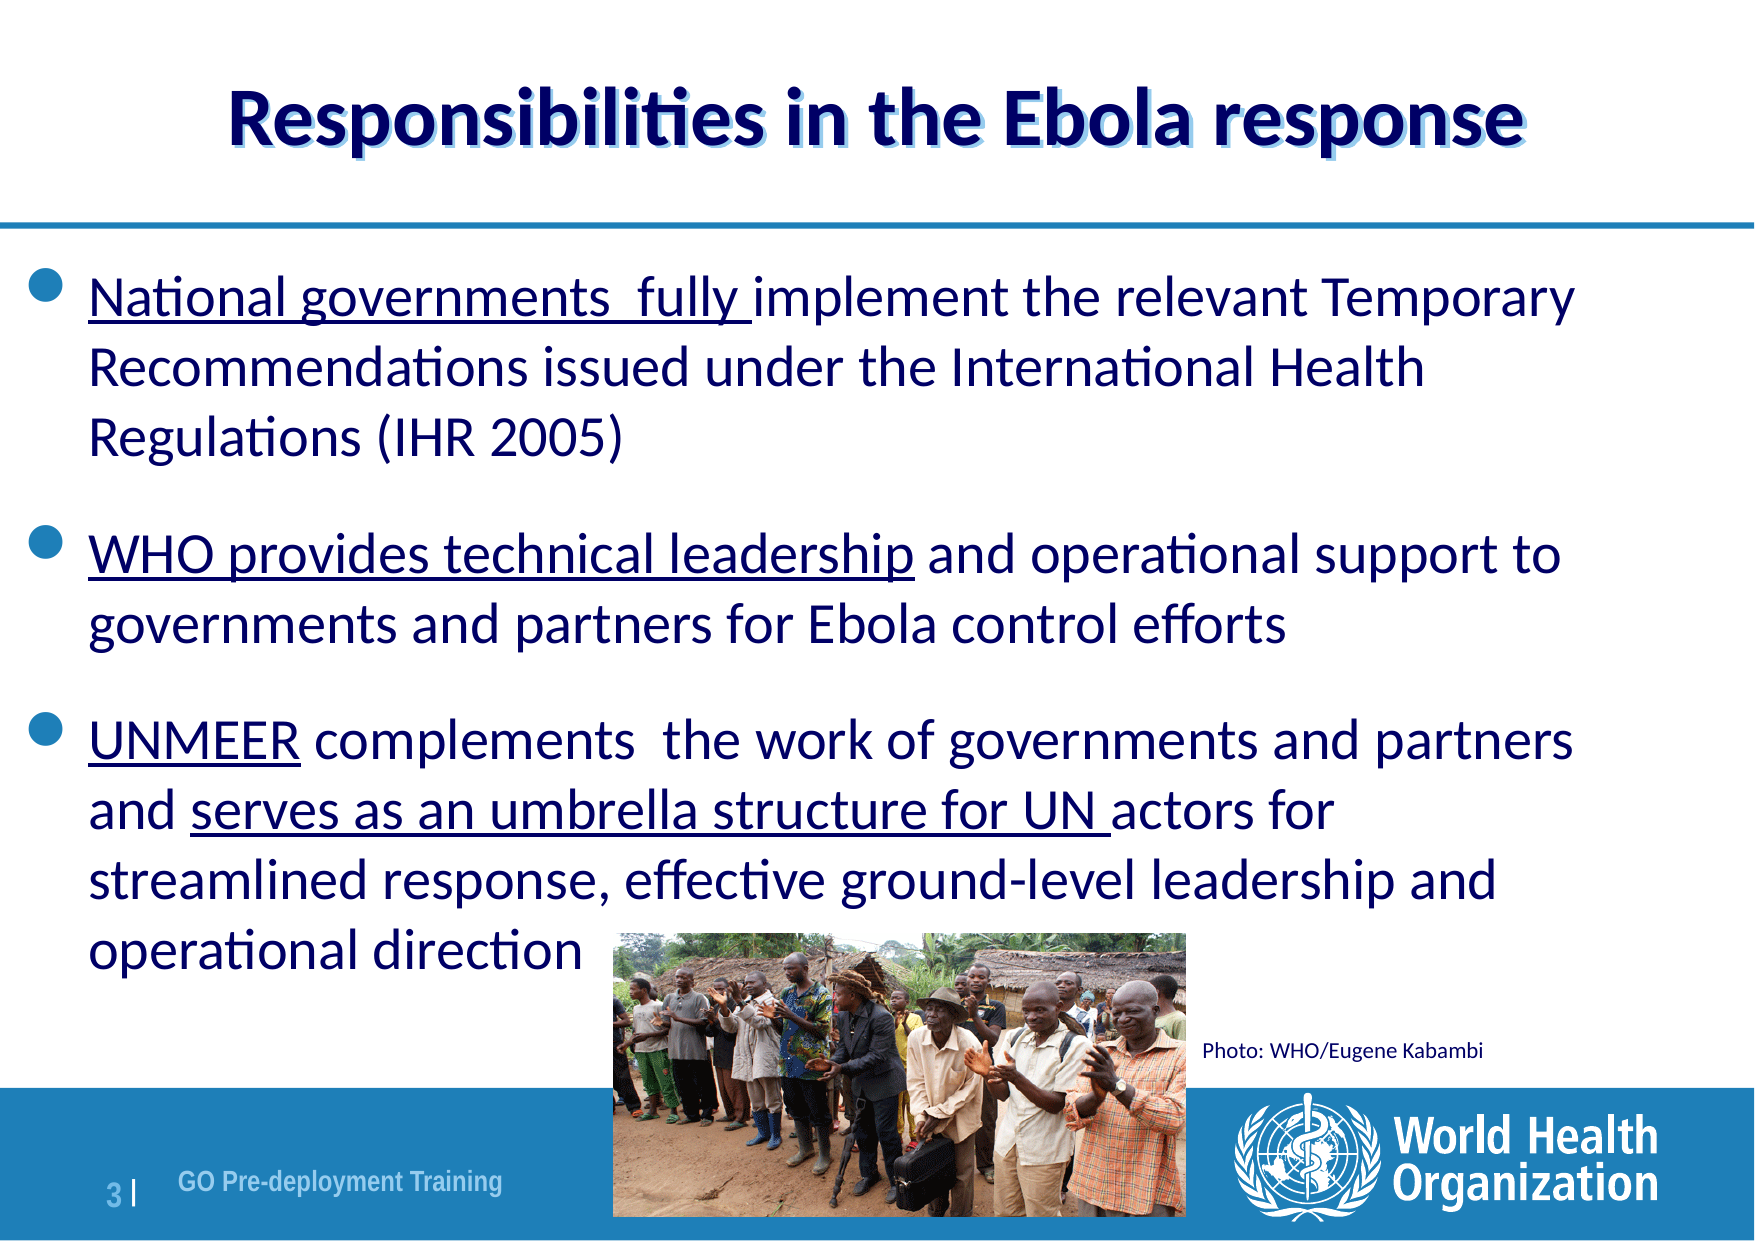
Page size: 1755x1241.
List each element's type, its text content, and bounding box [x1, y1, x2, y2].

title Responsibilities in the Ebola response [0, 0, 1755, 224]
picture [613, 933, 1186, 1217]
text_box Photo: WHO/Eugene Kabambi [1190, 1026, 1700, 1072]
list National governments fully implement the relevant Temporary Recommendations issued under the International Health Regulations (IHR 2005) WHO provides technical leadership and operational support to governments and partners for Ebola control efforts UNMEER complements the work of governments and partners and serves as an umbrella structure for UN actors for streamlined response, effective ground-level leadership and operational direction [24, 258, 1588, 1046]
